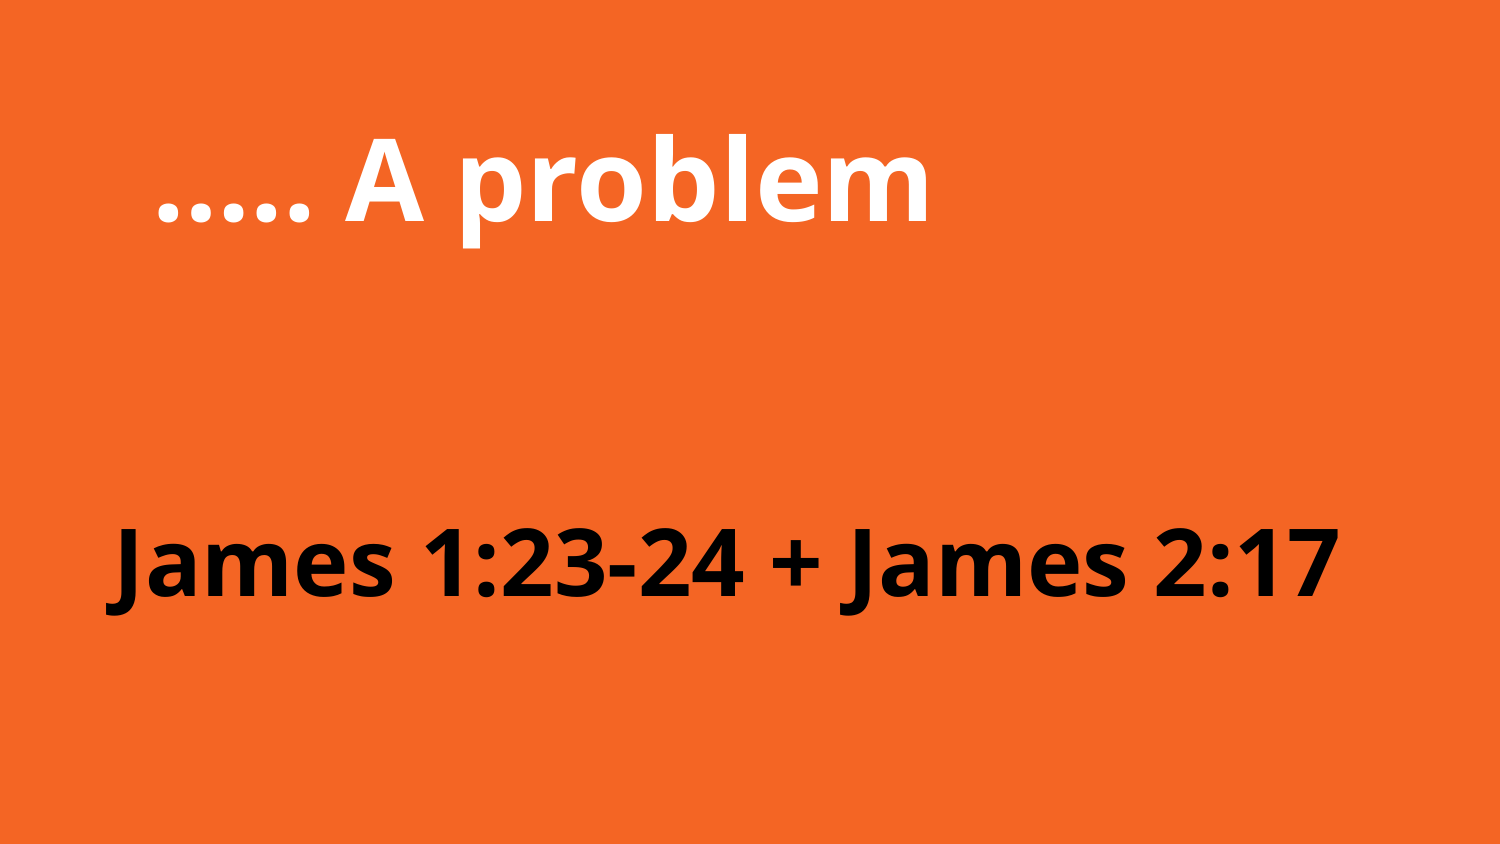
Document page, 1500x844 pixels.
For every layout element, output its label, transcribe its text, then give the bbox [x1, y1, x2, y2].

text_box James 1:23-24 + James 2:17 [98, 487, 1402, 687]
text_box ….. A problem [137, 91, 1183, 246]
